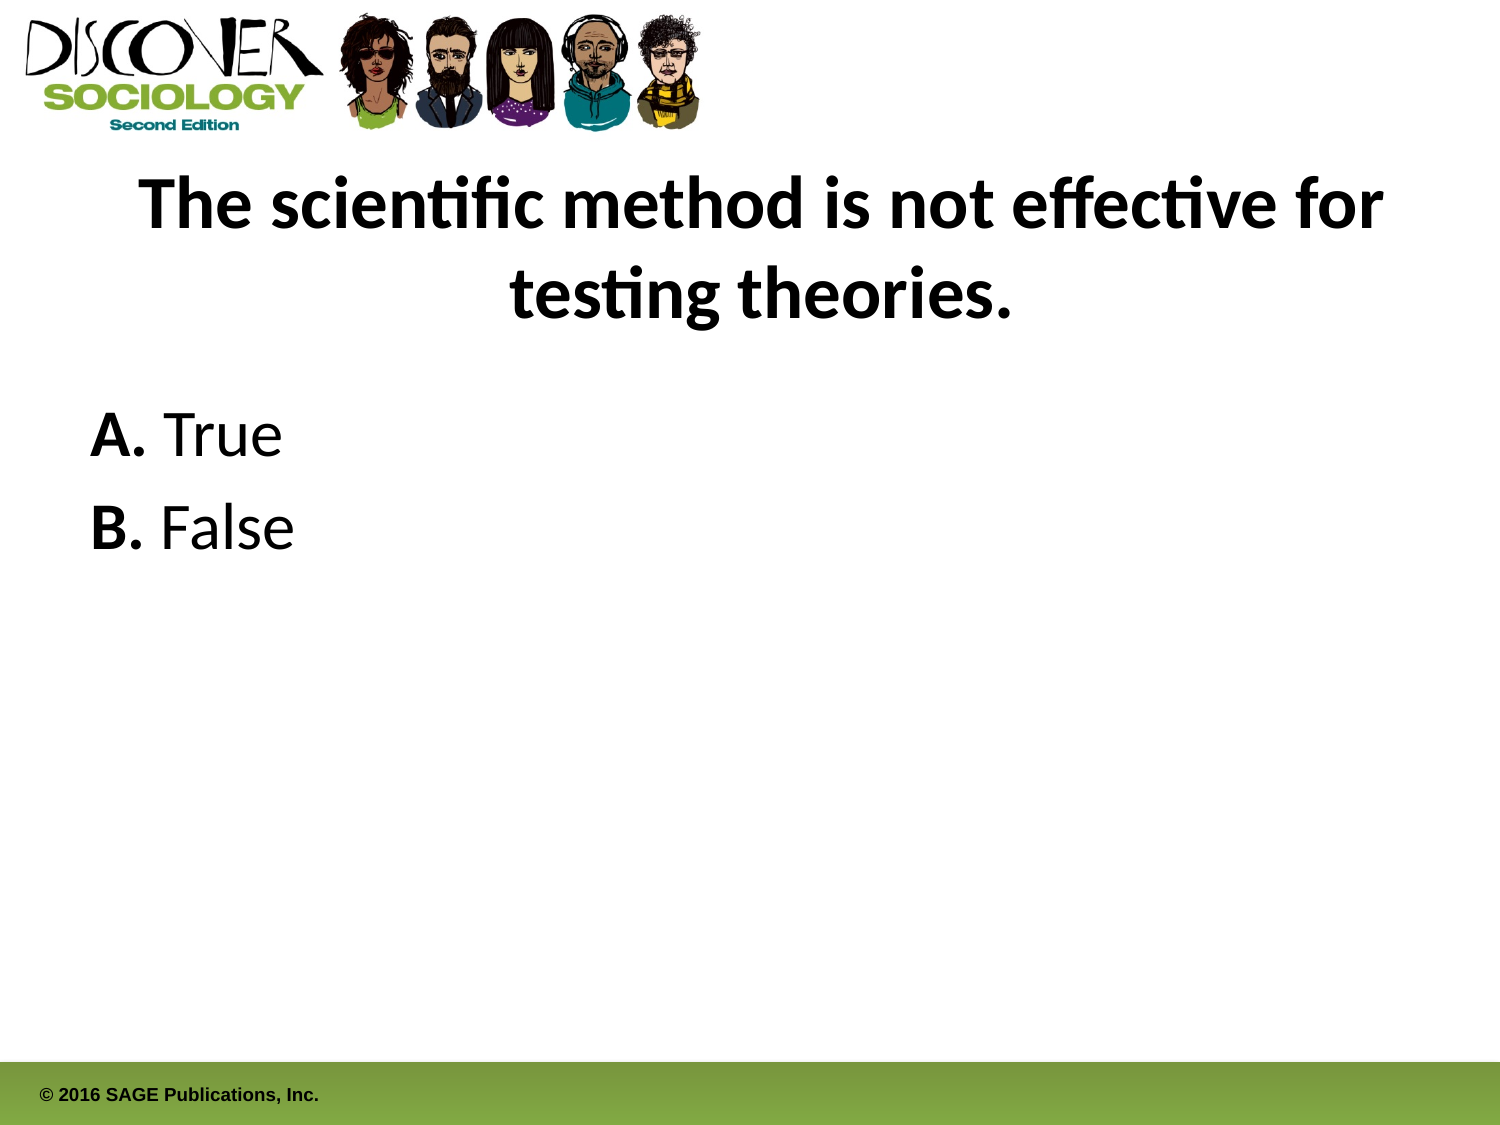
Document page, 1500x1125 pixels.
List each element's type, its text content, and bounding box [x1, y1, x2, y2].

picture [0, 0, 1500, 1062]
list A. True B. False [75, 382, 1425, 1125]
title The scientific method is not effective for testing theories. [87, 149, 1438, 338]
